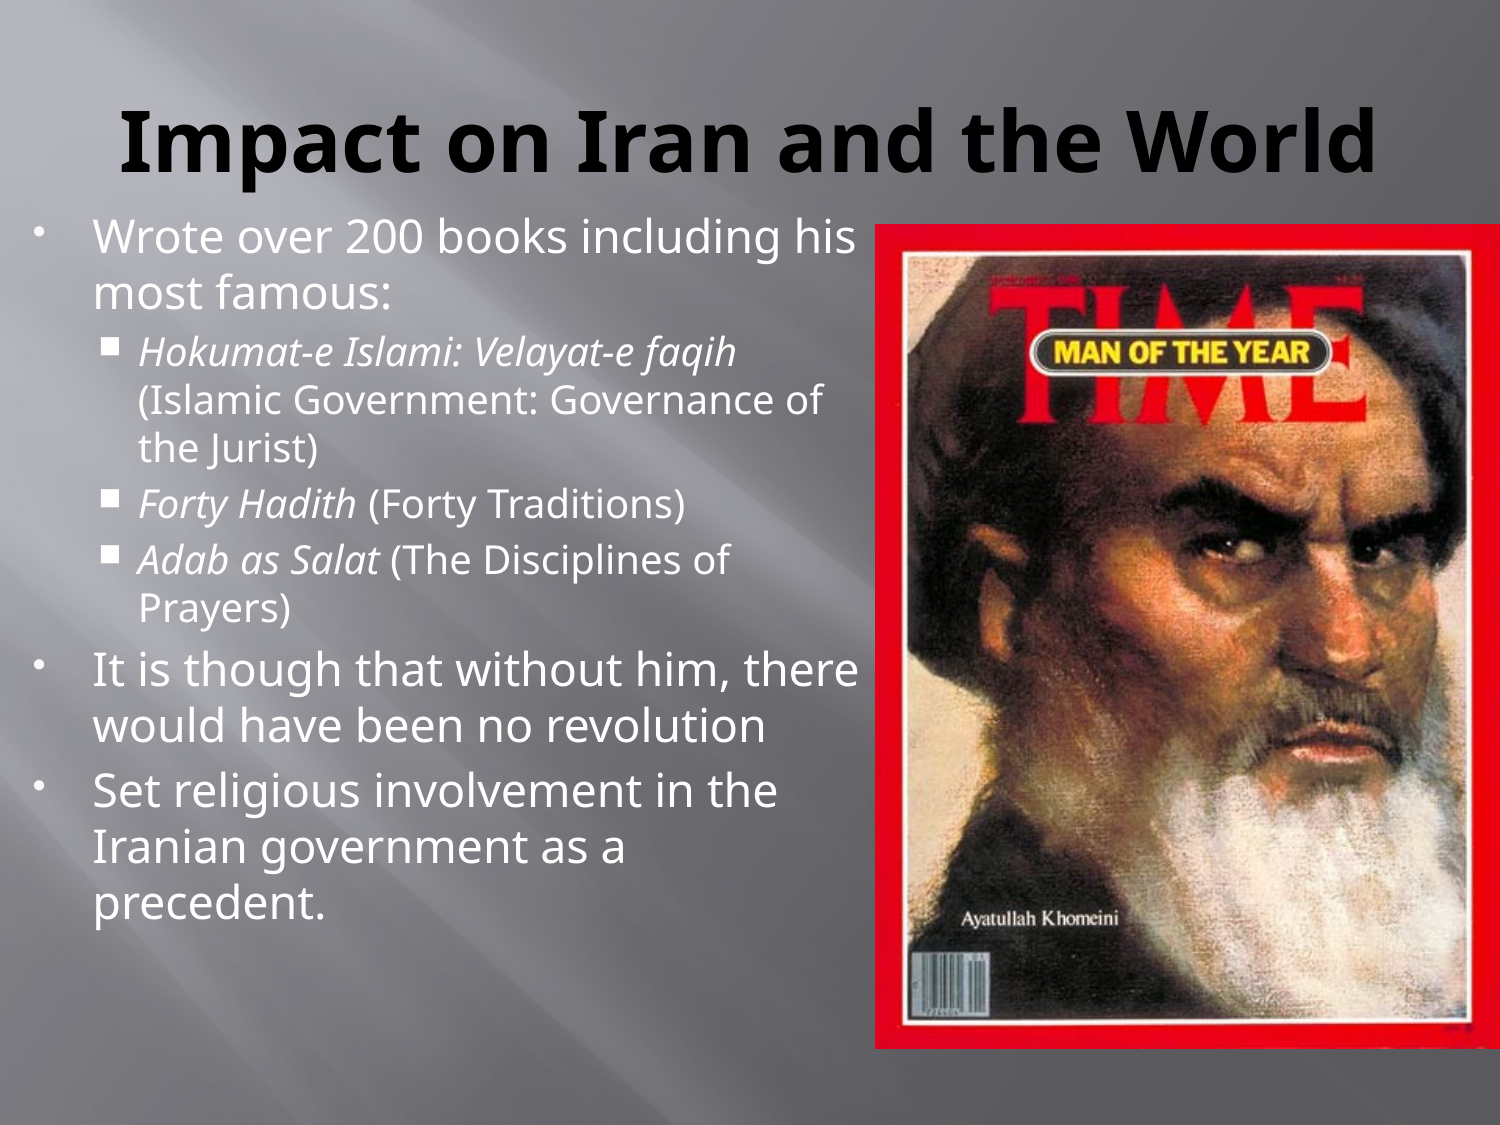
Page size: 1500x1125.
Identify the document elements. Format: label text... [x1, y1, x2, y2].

title Impact on Iran and the World [75, 45, 1425, 224]
list Wrote over 200 books including his most famous: Hokumat-e Islami: Velayat-e faqih (Islamic Government: Governance of the Jurist) Forty Hadith (Forty Traditions) Adab as Salat (The Disciplines of Prayers) It is though that without him, there would have been no revolution Set religious involvement in the Iranian government as a precedent. [0, 200, 888, 973]
picture [874, 224, 1500, 1049]
